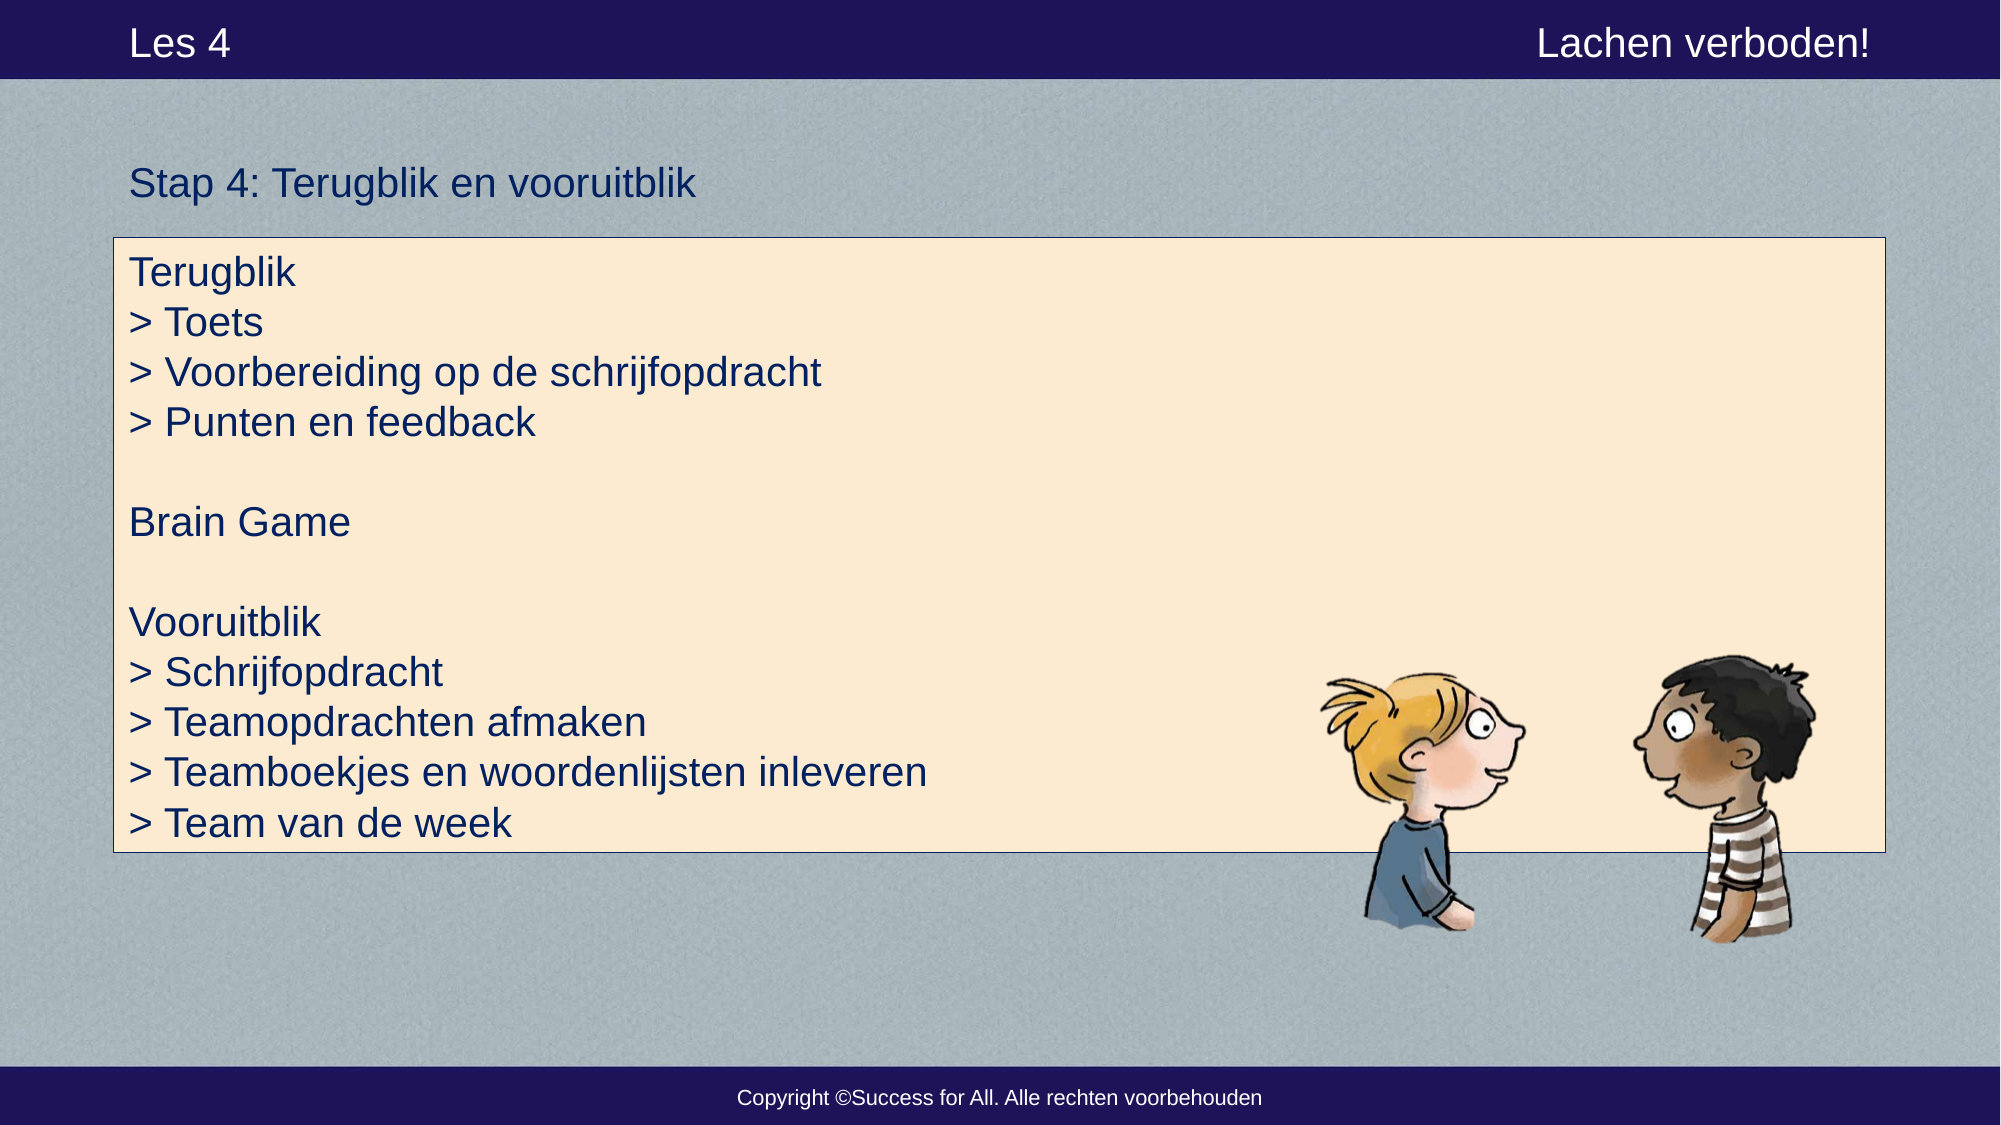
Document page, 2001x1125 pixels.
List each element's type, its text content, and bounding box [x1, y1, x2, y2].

picture [0, 0, 2001, 1125]
text_box Terugblik > Toets > Voorbereiding op de schrijfopdracht > Punten en feedback Brain Game Vooruitblik > Schrijfopdracht > Teamopdrachten afmaken > Teamboekjes en woordenlijsten inleveren > Team van de week [113, 237, 1886, 853]
text_box Copyright ©Success for All. Alle rechten voorbehouden [0, 1076, 2000, 1125]
text_box Stap 4: Terugblik en vooruitblik [113, 148, 1635, 214]
text_box Les 4 [114, 8, 354, 73]
text_box Lachen verboden! [999, 8, 1886, 123]
